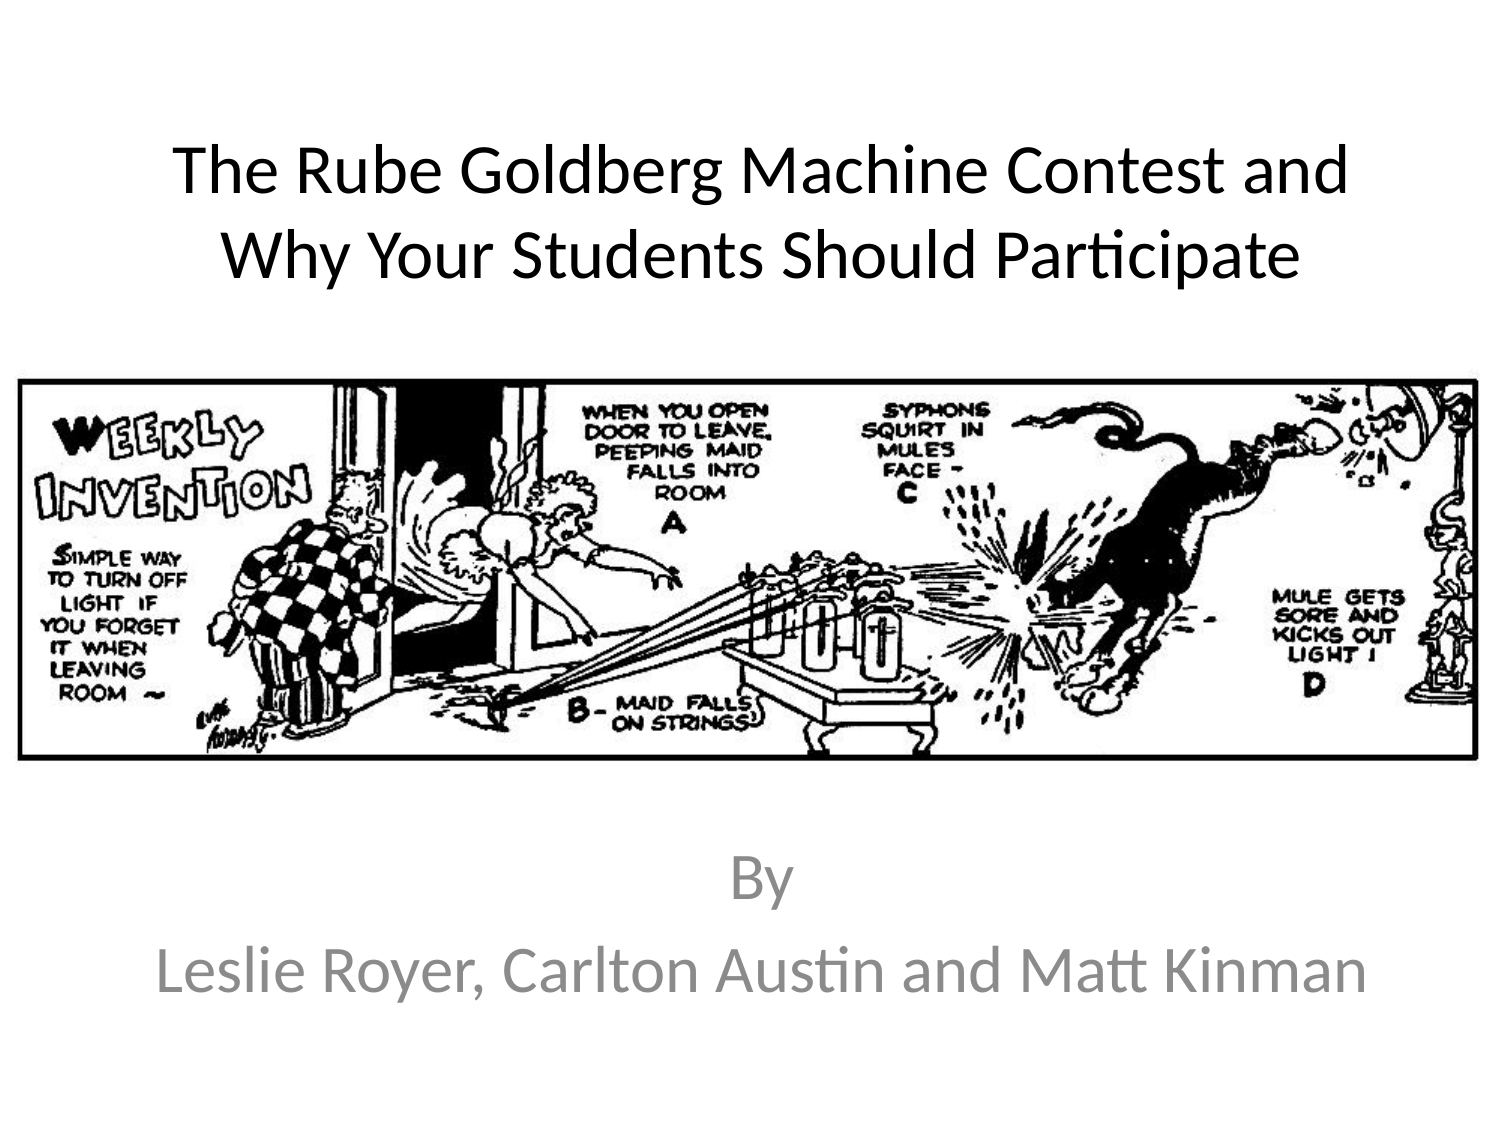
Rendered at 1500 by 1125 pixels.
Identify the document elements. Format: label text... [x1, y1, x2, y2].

subtitle By Leslie Royer, Carlton Austin and Matt Kinman [112, 825, 1413, 1025]
title The Rube Goldberg Machine Contest and Why Your Students Should Participate [125, 87, 1400, 329]
picture [3, 357, 1500, 779]
